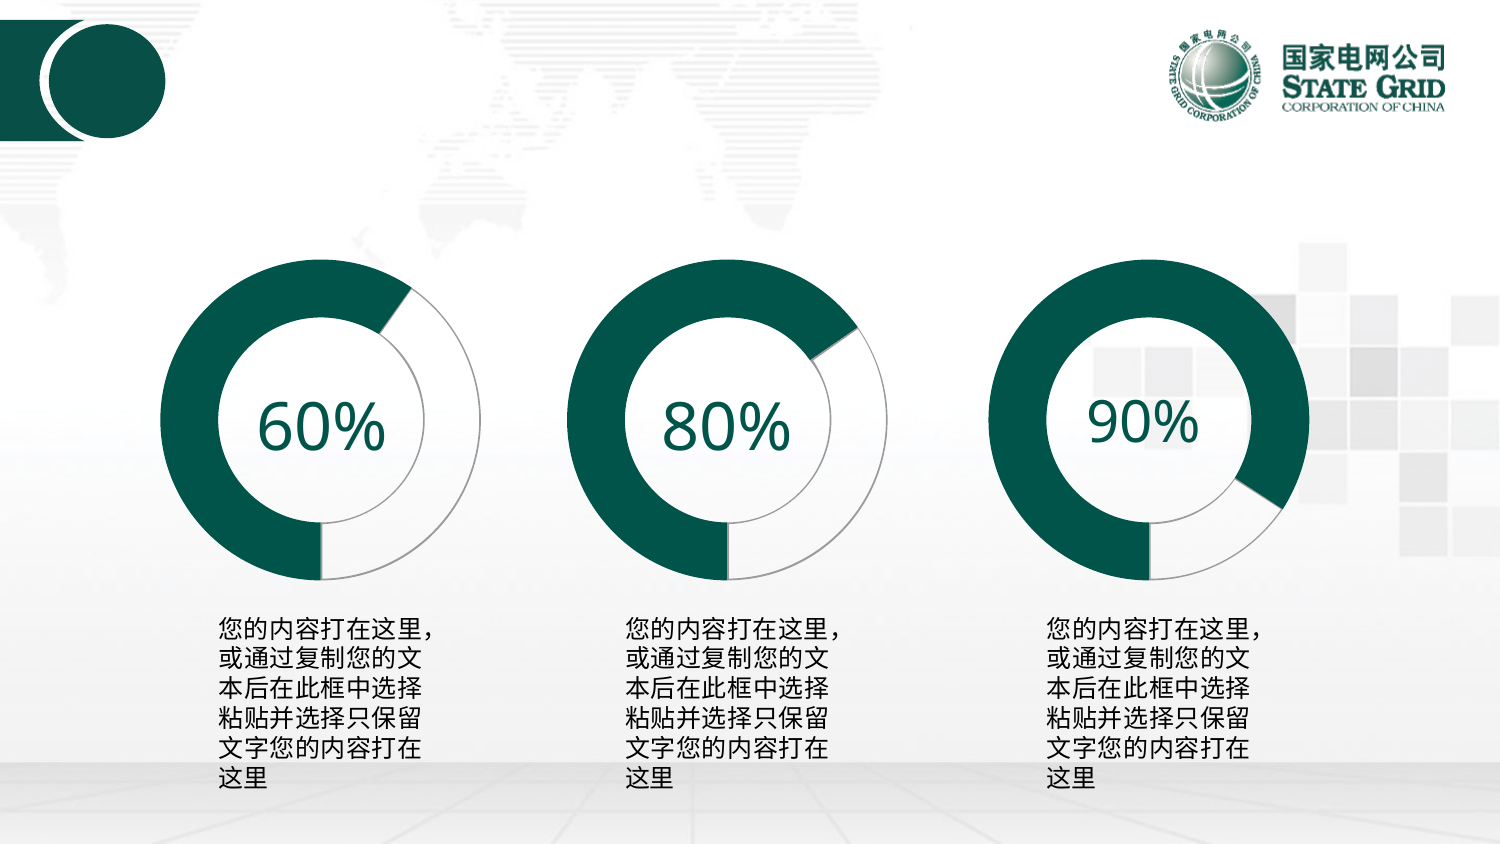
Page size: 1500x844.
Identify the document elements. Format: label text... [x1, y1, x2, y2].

text_box 您的内容打在这里，或通过复制您的文本后在此框中选择粘贴并选择只保留文字您的内容打在这里 [610, 605, 845, 801]
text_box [988, 259, 1310, 581]
picture [1168, 0, 1446, 218]
text_box 您的内容打在这里，或通过复制您的文本后在此框中选择粘贴并选择只保留文字您的内容打在这里 [203, 605, 438, 801]
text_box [567, 259, 888, 581]
text_box 您的内容打在这里，或通过复制您的文本后在此框中选择粘贴并选择只保留文字您的内容打在这里 [1031, 605, 1266, 801]
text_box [160, 259, 481, 581]
